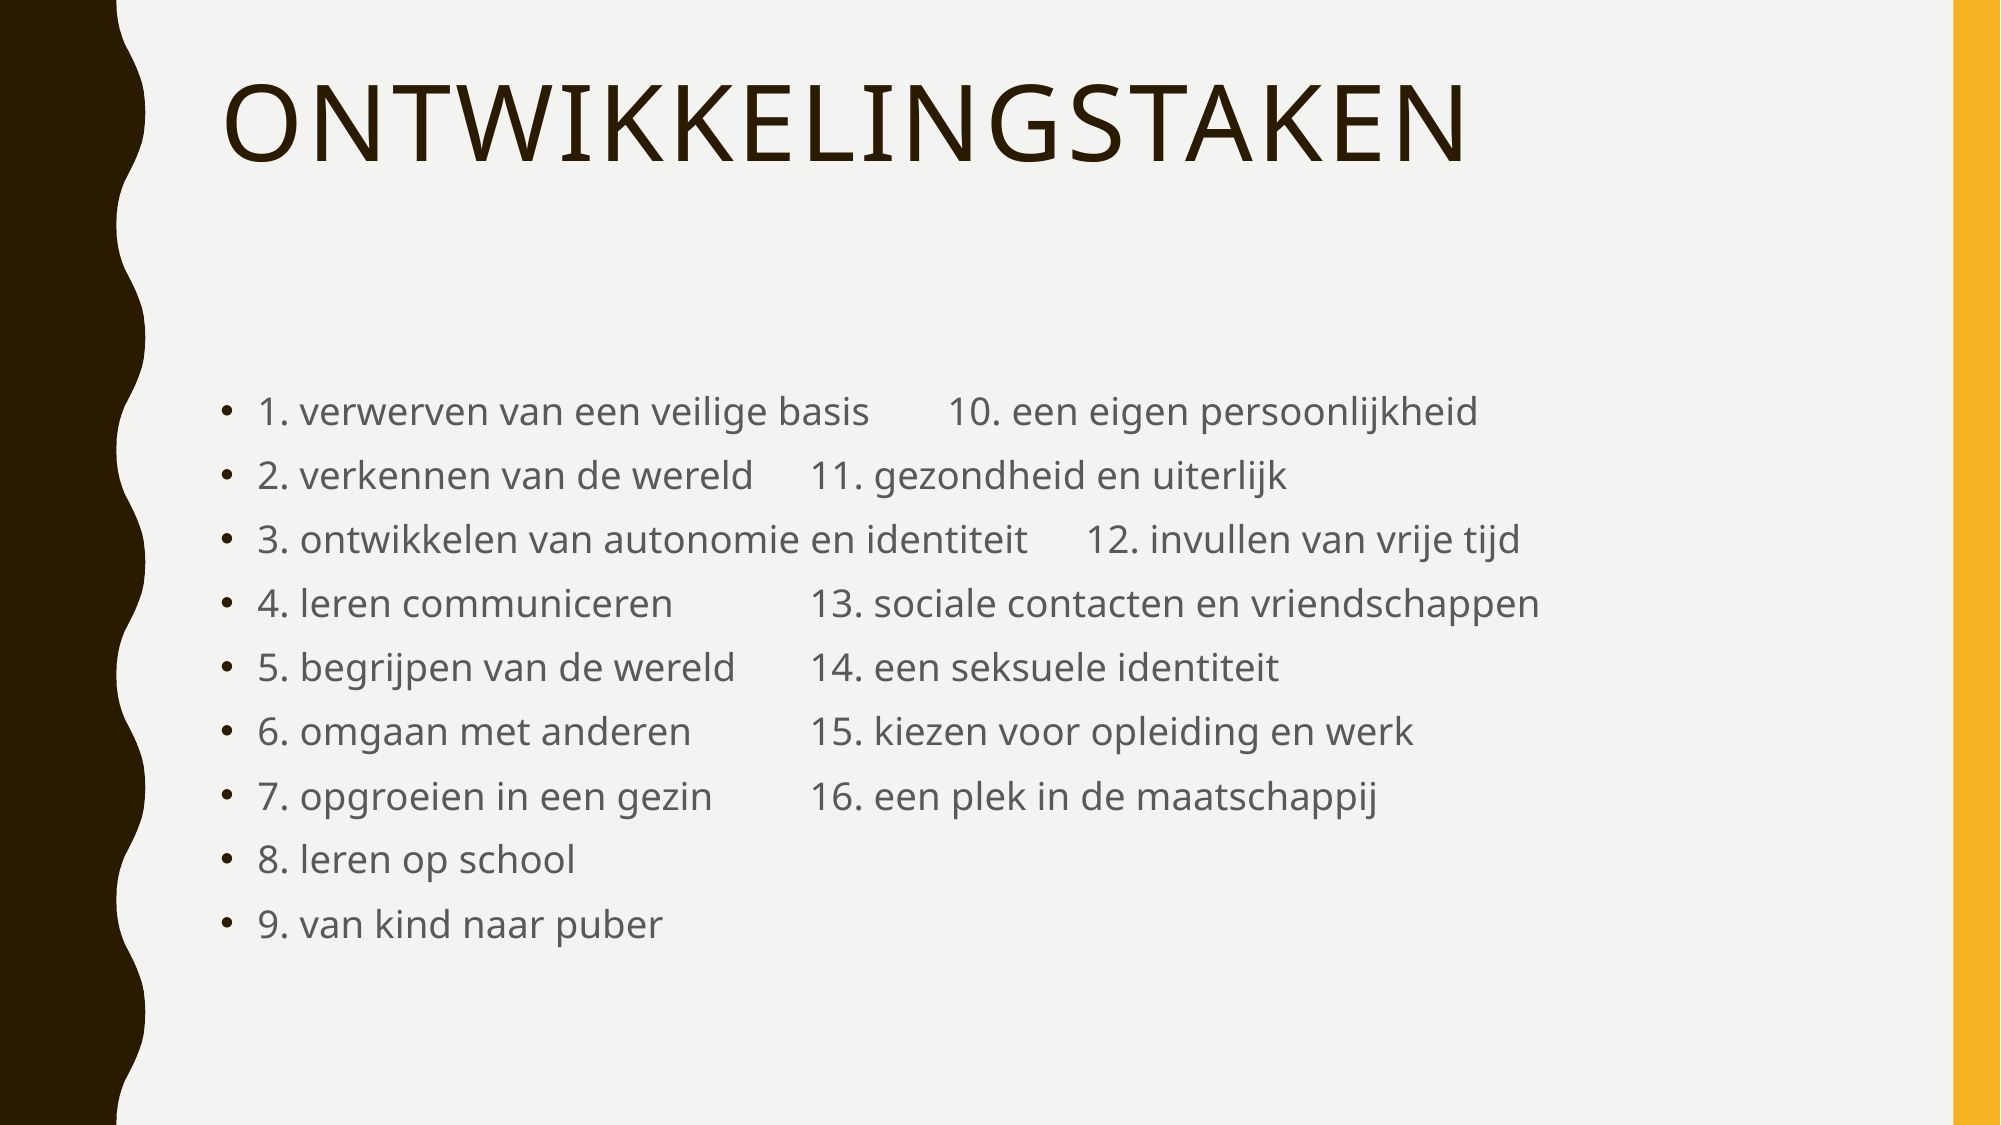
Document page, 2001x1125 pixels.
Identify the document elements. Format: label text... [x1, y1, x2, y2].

list 1. verwerven van een veilige basis 10. een eigen persoonlijkheid 2. verkennen van de wereld 11. gezondheid en uiterlijk 3. ontwikkelen van autonomie en identiteit 12. invullen van vrije tijd 4. leren communiceren 13. sociale contacten en vriendschappen 5. begrijpen van de wereld 14. een seksuele identiteit 6. omgaan met anderen 15. kiezen voor opleiding en werk 7. opgroeien in een gezin 16. een plek in de maatschappij 8. leren op school 9. van kind naar puber [205, 375, 1875, 965]
title ontwikkelingstaken [205, 62, 1875, 308]
